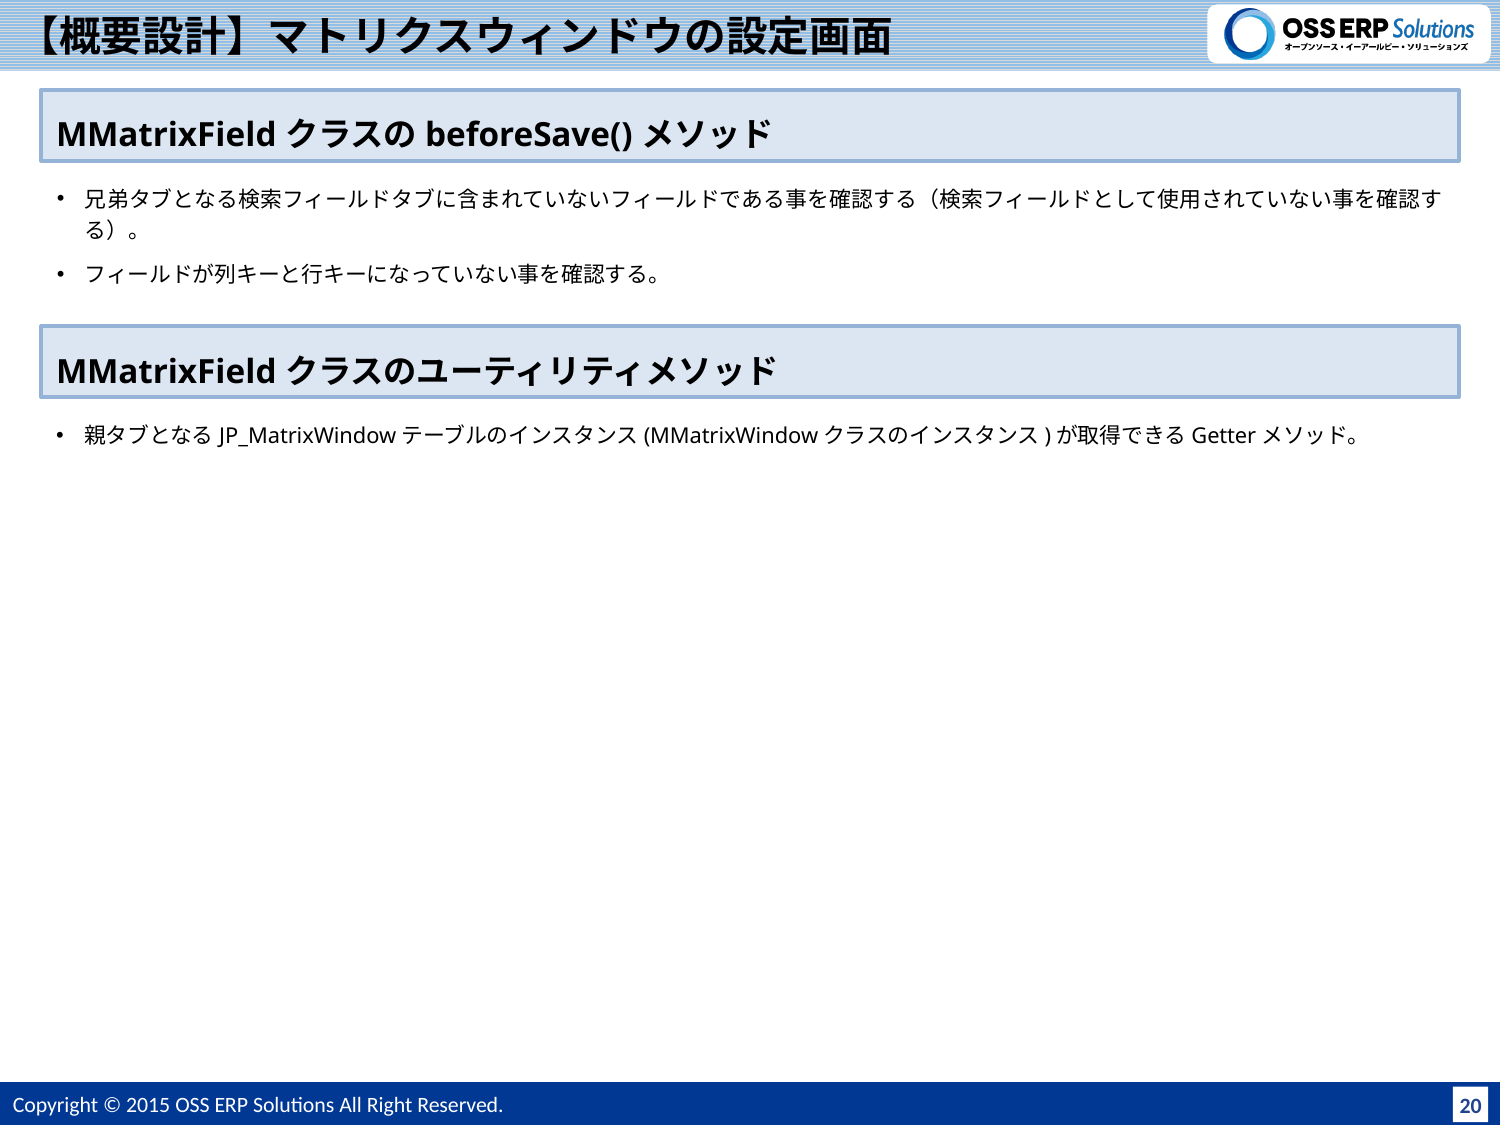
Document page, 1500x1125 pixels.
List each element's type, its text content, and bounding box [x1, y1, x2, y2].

text_box 兄弟タブとなる検索フィールドタブに含まれていないフィールドである事を確認する（検索フィールドとして使用されていない事を確認する）。 フィールドが列キーと行キーになっていない事を確認する。 [40, 399, 1461, 461]
title 【概要設計】マトリクスウィンドウの設定画面 [2, 0, 1353, 70]
text_box 親タブとなるJP_MatrixWindowテーブルのインスタンス(MMatrixWindowクラスのインスタンス)が取得できるGetterメソッド。 [39, 407, 1460, 541]
text_box 兄弟タブとなる検索フィールドタブに含まれていないフィールドである事を確認する（検索フィールドとして使用されていない事を確認する）。 フィールドが列キーと行キーになっていない事を確認する。 [40, 171, 1461, 324]
picture [1353, 8, 1474, 60]
text_box MMatrixFieldクラスのbeforeSave()メソッド [39, 88, 1461, 163]
text_box MMatrixFieldクラスのユーティリティメソッド [39, 324, 1461, 399]
